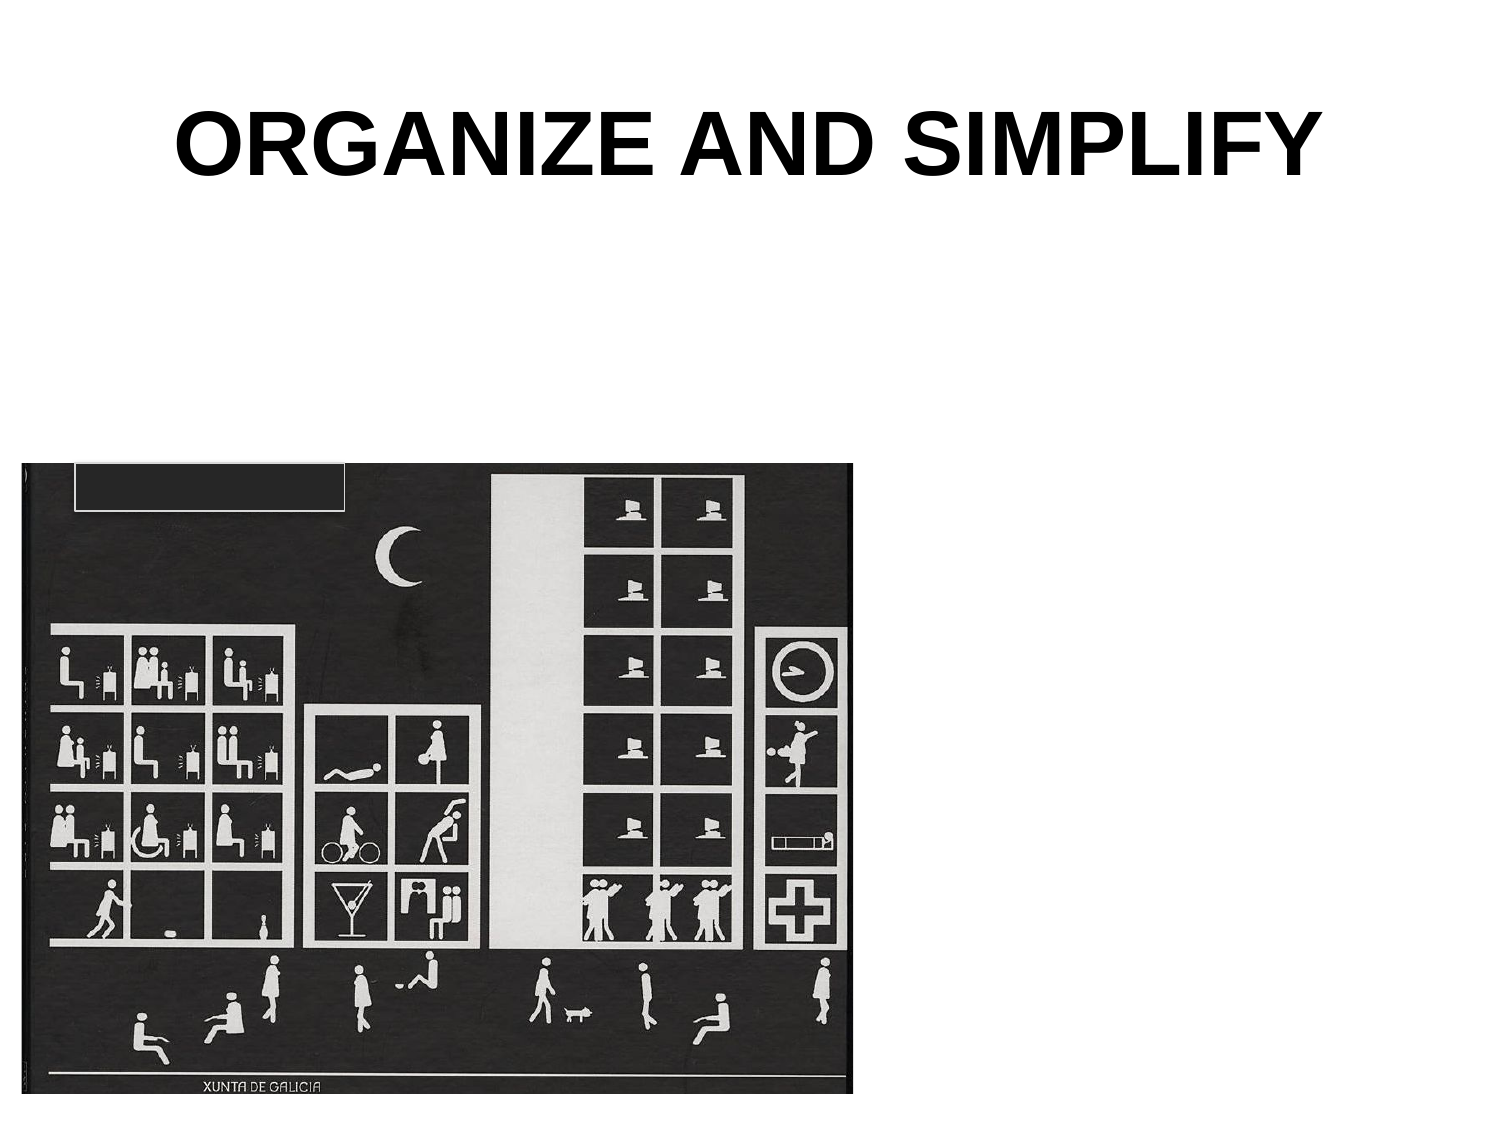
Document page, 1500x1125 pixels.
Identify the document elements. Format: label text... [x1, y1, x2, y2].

picture [21, 462, 854, 1094]
title ORGANIZE AND SIMPLIFY [75, 45, 1425, 233]
